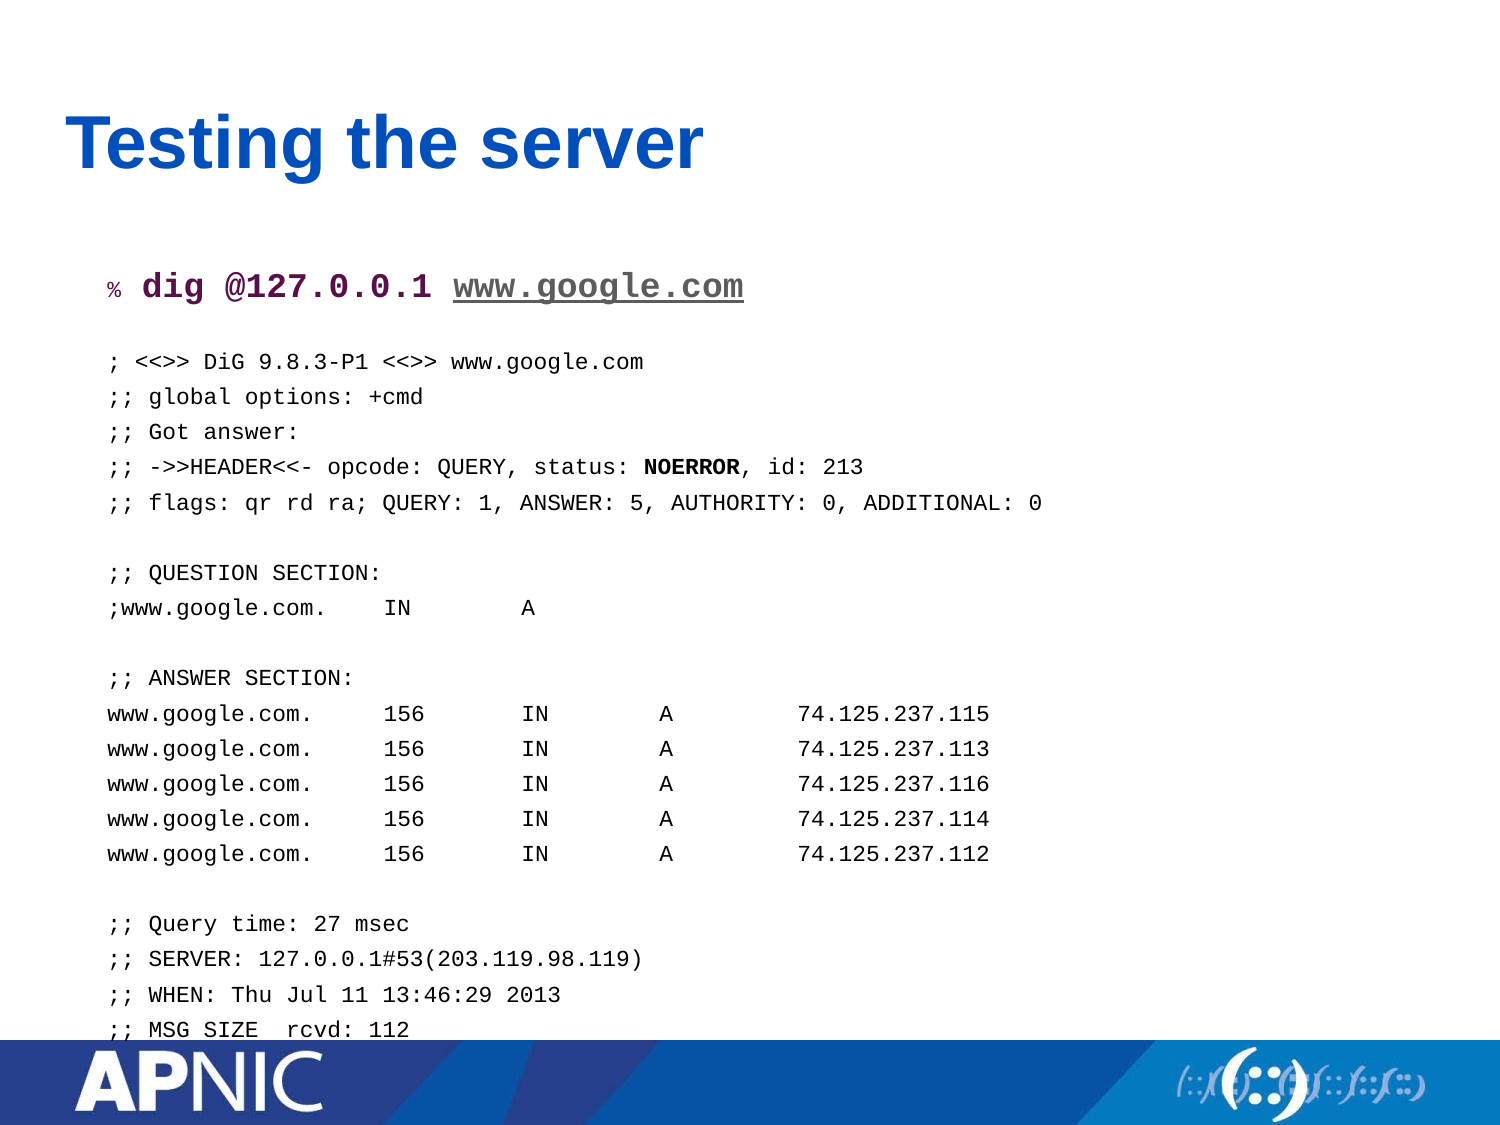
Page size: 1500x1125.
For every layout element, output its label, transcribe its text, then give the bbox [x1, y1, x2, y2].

title Testing the server [64, 45, 1436, 233]
list % dig @127.0.0.1 www.google.com ; <<>> DiG 9.8.3-P1 <<>> www.google.com ;; global options: +cmd ;; Got answer: ;; ->>HEADER<<- opcode: QUERY, status: NOERROR, id: 213 ;; flags: qr rd ra; QUERY: 1, ANSWER: 5, AUTHORITY: 0, ADDITIONAL: 0 ;; QUESTION SECTION: ;www.google.com. IN A ;; ANSWER SECTION: www.google.com. 156 IN A 74.125.237.115 www.google.com. 156 IN A 74.125.237.113 www.google.com. 156 IN A 74.125.237.116 www.google.com. 156 IN A 74.125.237.114 www.google.com. 156 IN A 74.125.237.112 ;; Query time: 27 msec ;; SERVER: 127.0.0.1#53(203.119.98.119) ;; WHEN: Thu Jul 11 13:46:29 2013 ;; MSG SIZE rcvd: 112 [66, 262, 1437, 1047]
picture [0, 1040, 1500, 1125]
